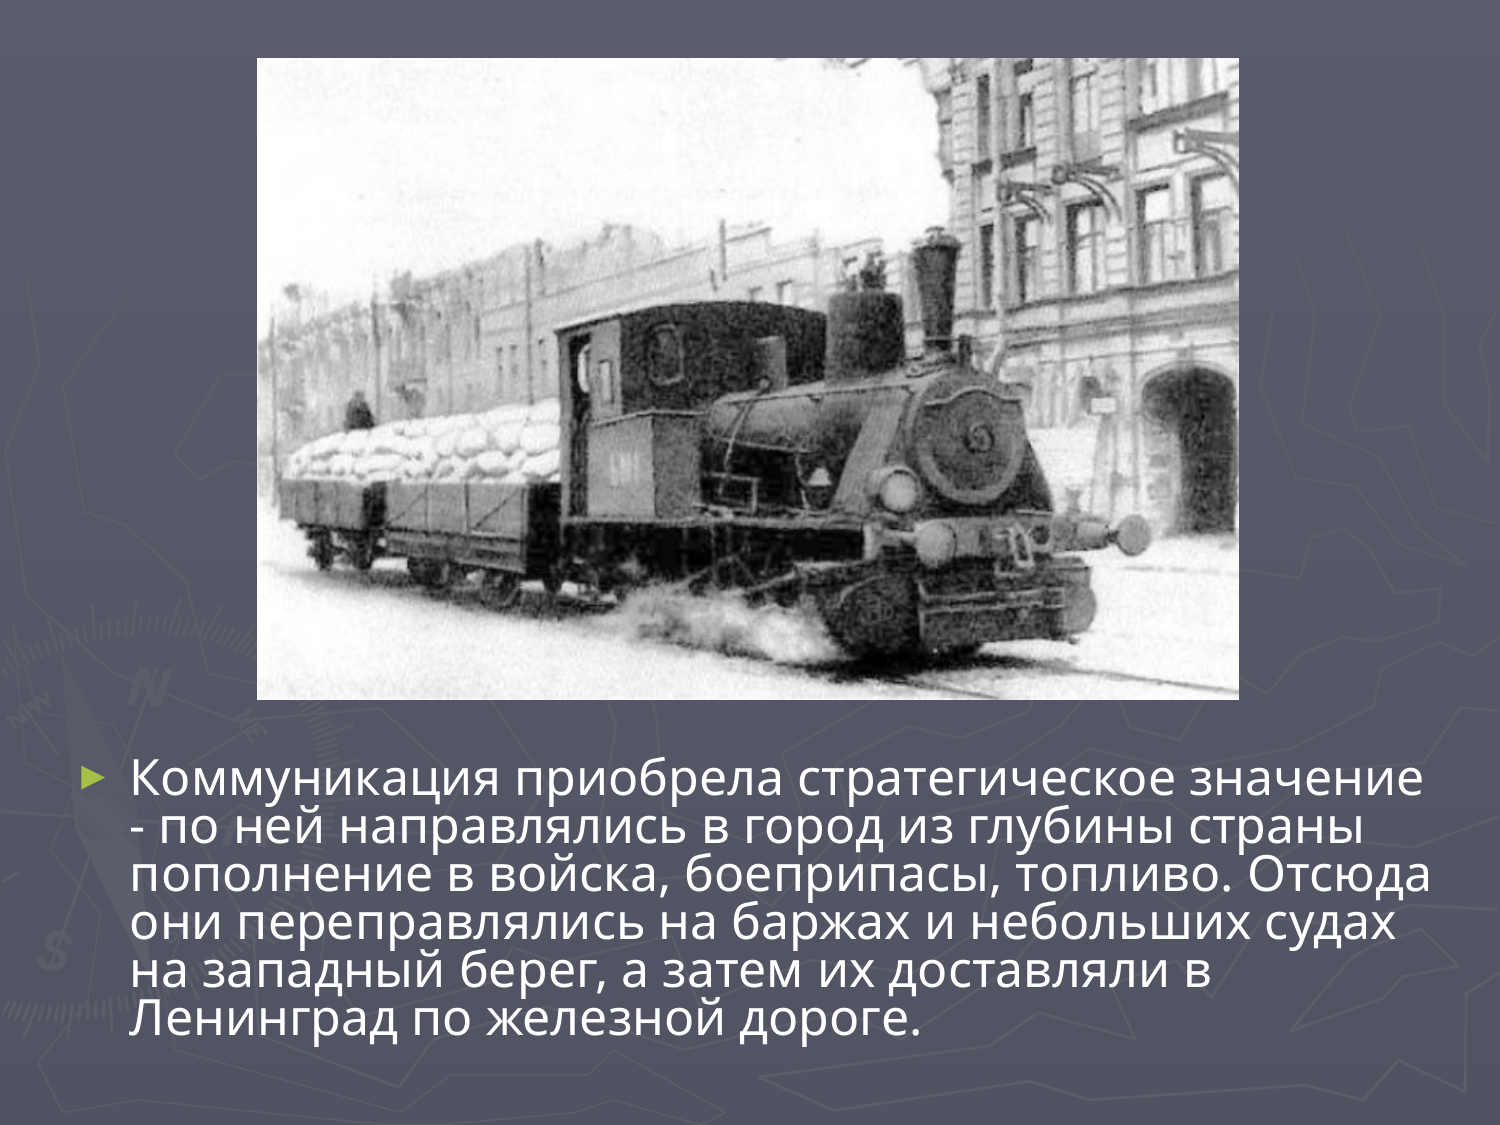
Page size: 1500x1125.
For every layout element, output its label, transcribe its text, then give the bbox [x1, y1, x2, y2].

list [257, 58, 1239, 700]
list Коммуникация приобрела стратегическое значение - по ней направлялись в город из глубины страны пополнение в войска, боеприпасы, топливо. Отсюда они переправлялись на баржах и небольших судах на западный берег, а затем их доставляли в Ленинград по железной дороге. [58, 749, 1451, 1091]
